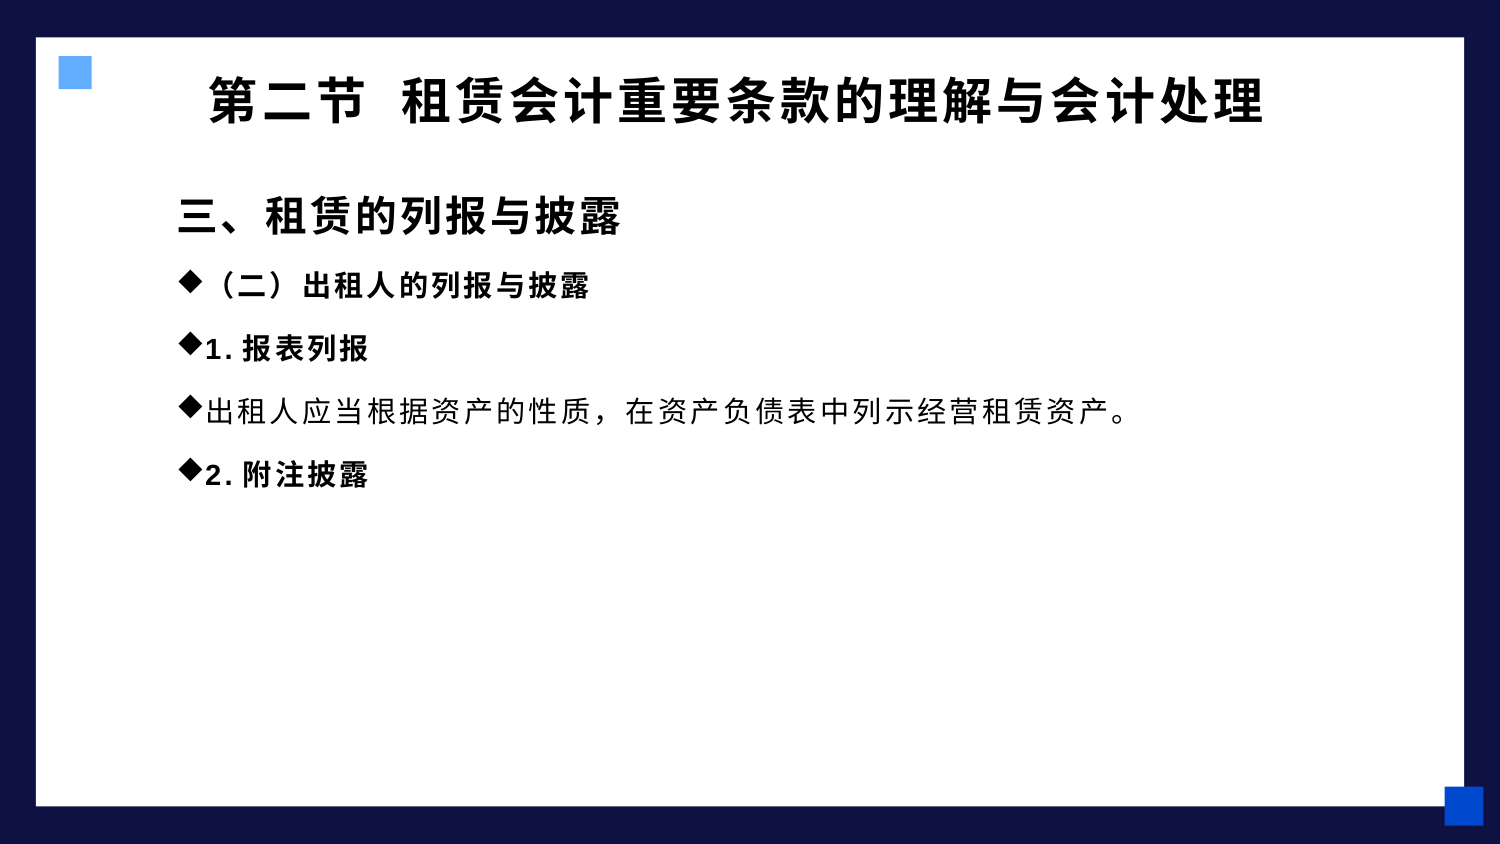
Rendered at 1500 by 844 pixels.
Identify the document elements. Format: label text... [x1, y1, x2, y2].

list 三、租赁的列报与披露 （二）出租人的列报与披露 1.报表列报 出租人应当根据资产的性质，在资产负债表中列示经营租赁资产。 2.附注披露 [159, 179, 1388, 604]
title 第二节 租赁会计重要条款的理解与会计处理 [141, 48, 1327, 138]
